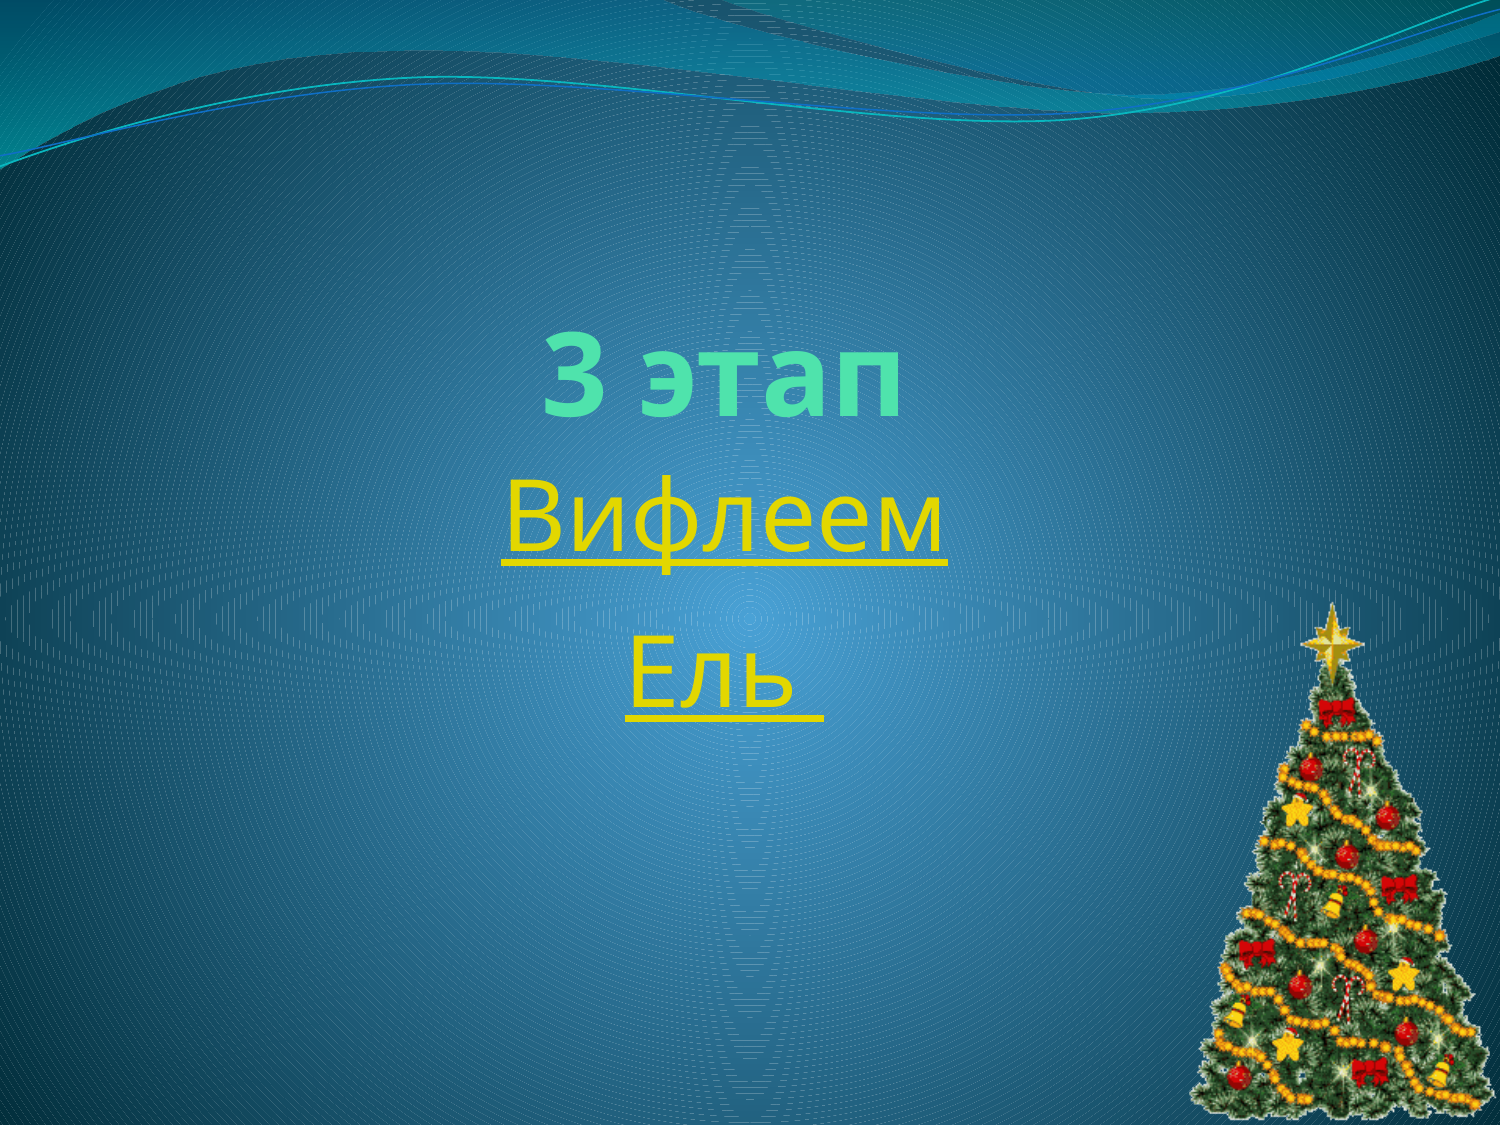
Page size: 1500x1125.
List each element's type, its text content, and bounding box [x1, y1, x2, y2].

list Вифлеем Ель [86, 443, 1362, 692]
title 3 этап [86, 216, 1362, 440]
picture [1163, 593, 1500, 1125]
